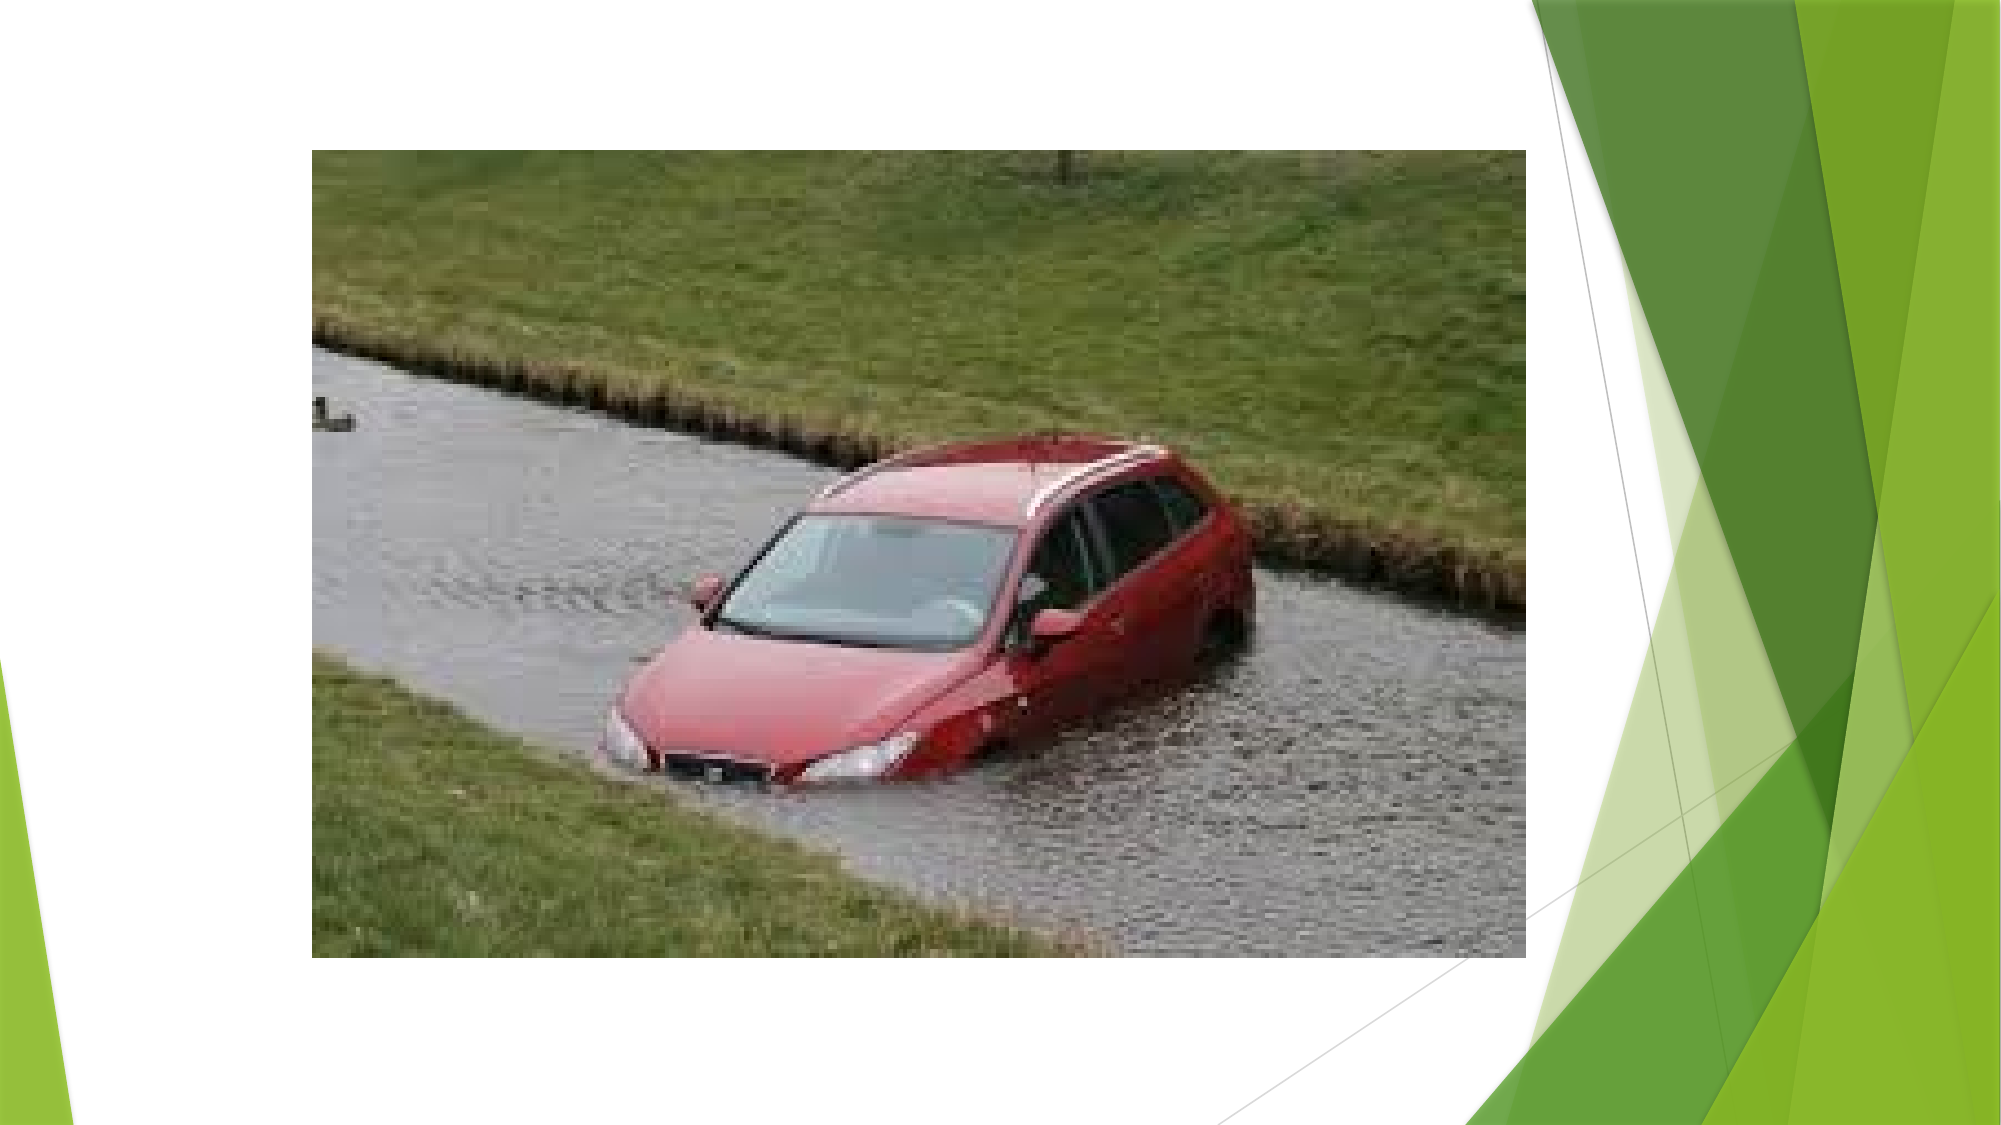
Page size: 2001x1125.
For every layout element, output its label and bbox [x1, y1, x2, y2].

picture [312, 149, 1527, 959]
